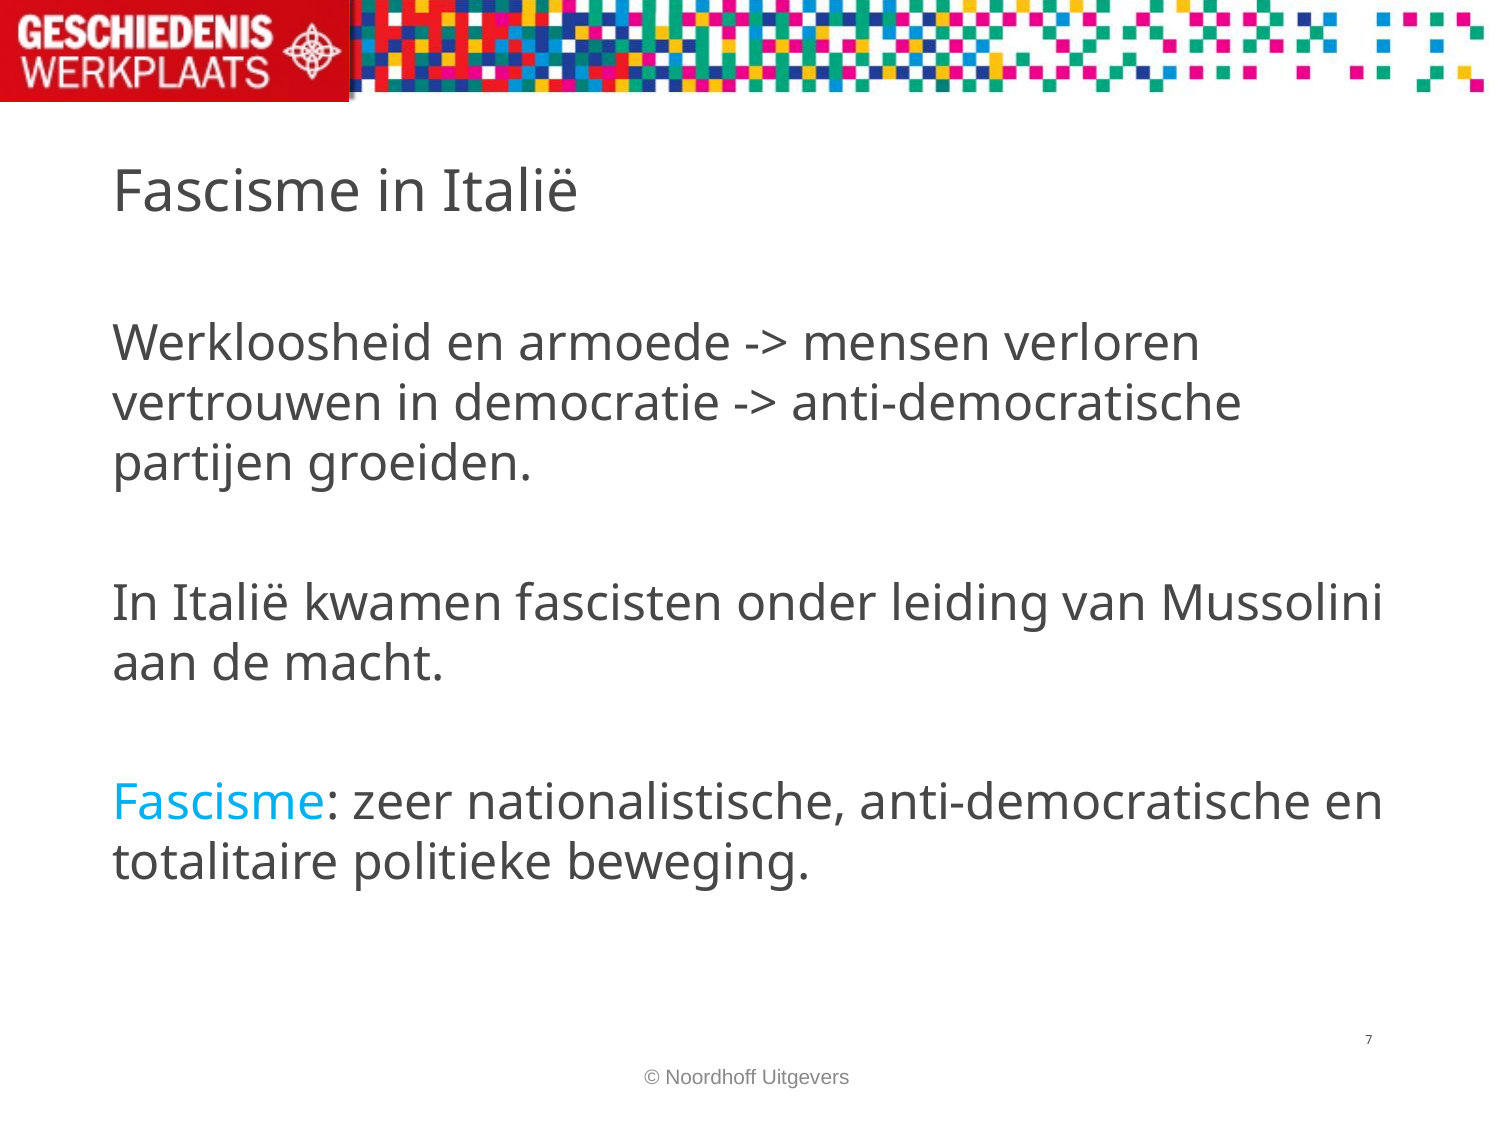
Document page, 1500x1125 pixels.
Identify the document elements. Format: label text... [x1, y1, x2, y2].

title Fascisme in Italië [112, 145, 1401, 256]
slide_number 7 [1325, 1025, 1388, 1063]
list Werkloosheid en armoede -> mensen verloren vertrouwen in democratie -> anti-democratische partijen groeiden. In Italië kwamen fascisten onder leiding van Mussolini aan de macht. Fascisme: zeer nationalistische, anti-democratische en totalitaire politieke beweging. [112, 302, 1409, 988]
text_box © Noordhoff Uitgevers [512, 1045, 988, 1106]
picture [0, 0, 1500, 1125]
